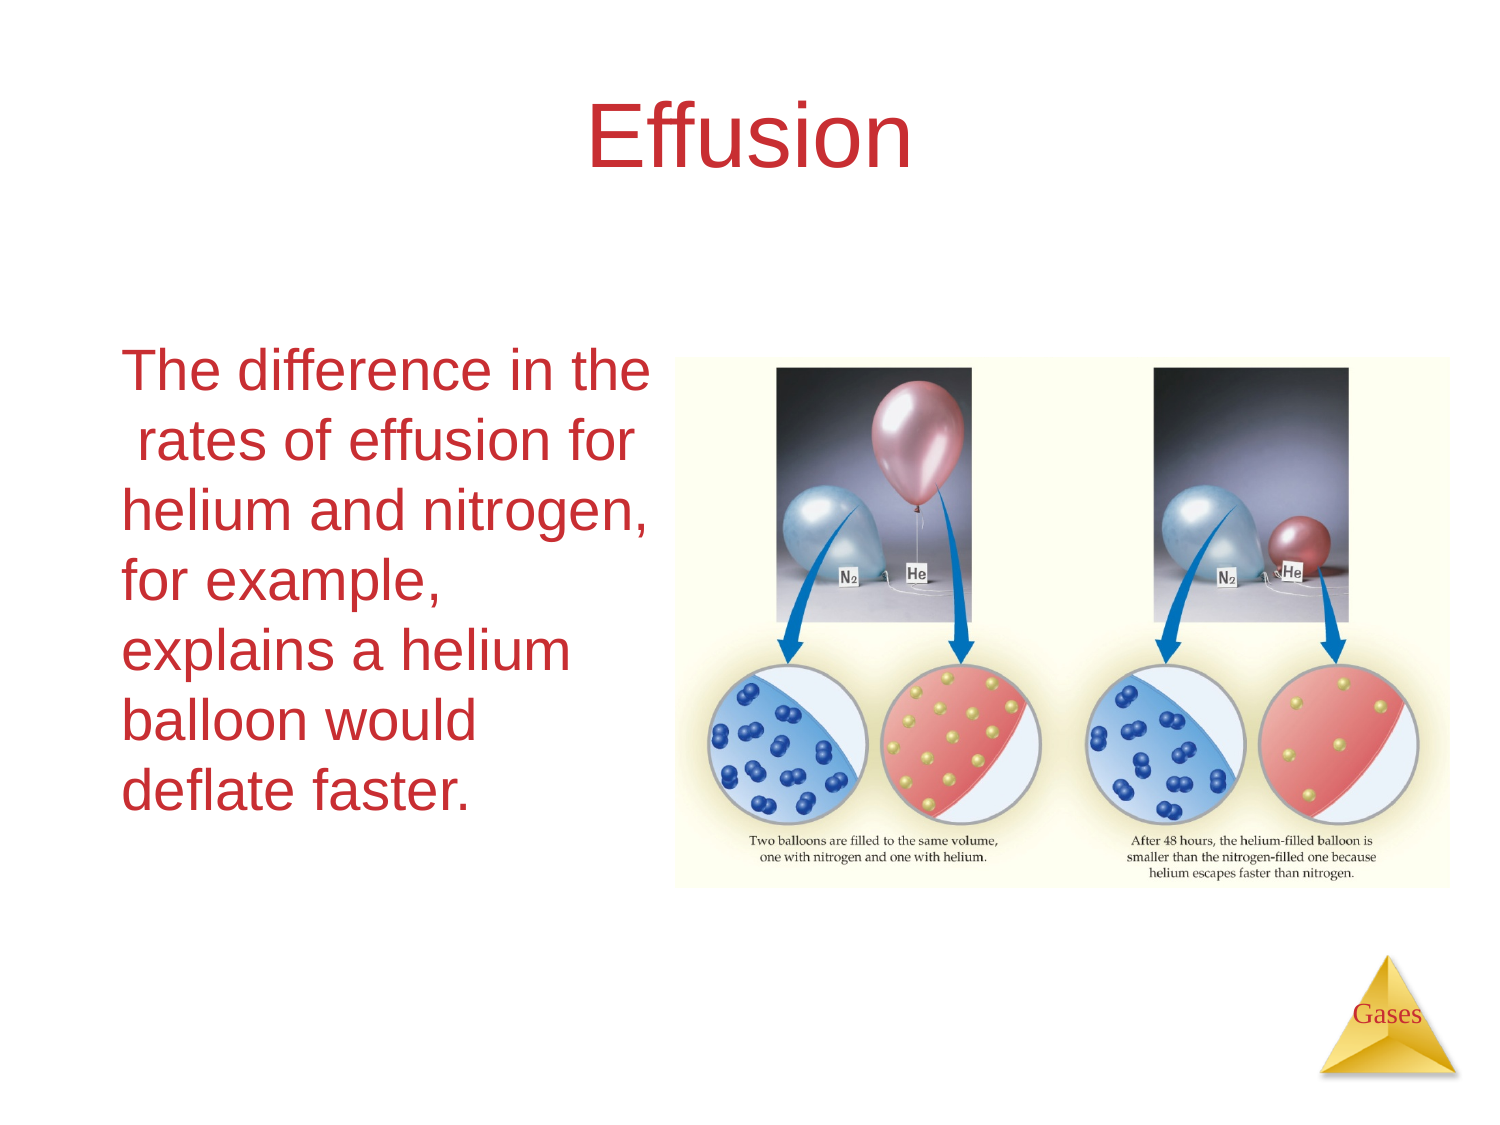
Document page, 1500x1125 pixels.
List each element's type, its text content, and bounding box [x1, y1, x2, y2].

picture [1275, 899, 1500, 1125]
list The difference in the rates of effusion for helium and nitrogen, for example, explains a helium balloon would deflate faster. [49, 324, 676, 1001]
title Effusion [112, 37, 1388, 226]
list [674, 356, 1451, 888]
